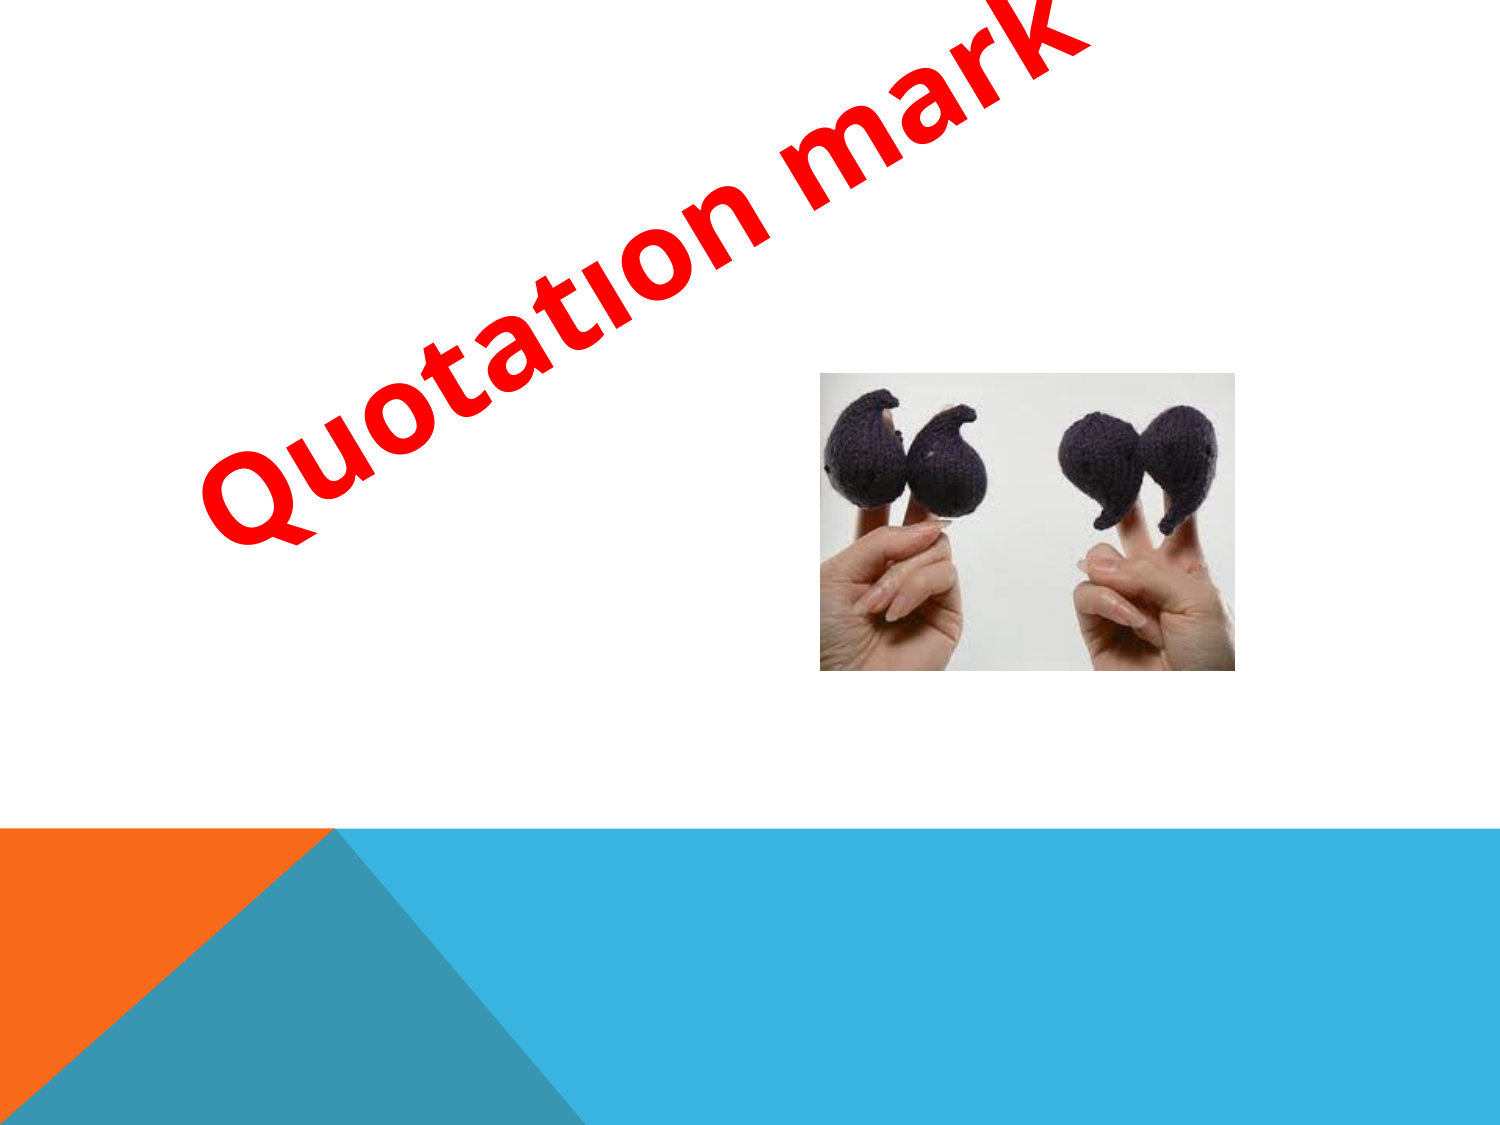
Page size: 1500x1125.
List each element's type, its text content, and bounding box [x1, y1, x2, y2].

picture [820, 373, 1236, 671]
list Quotatıon mark [147, 0, 1381, 883]
